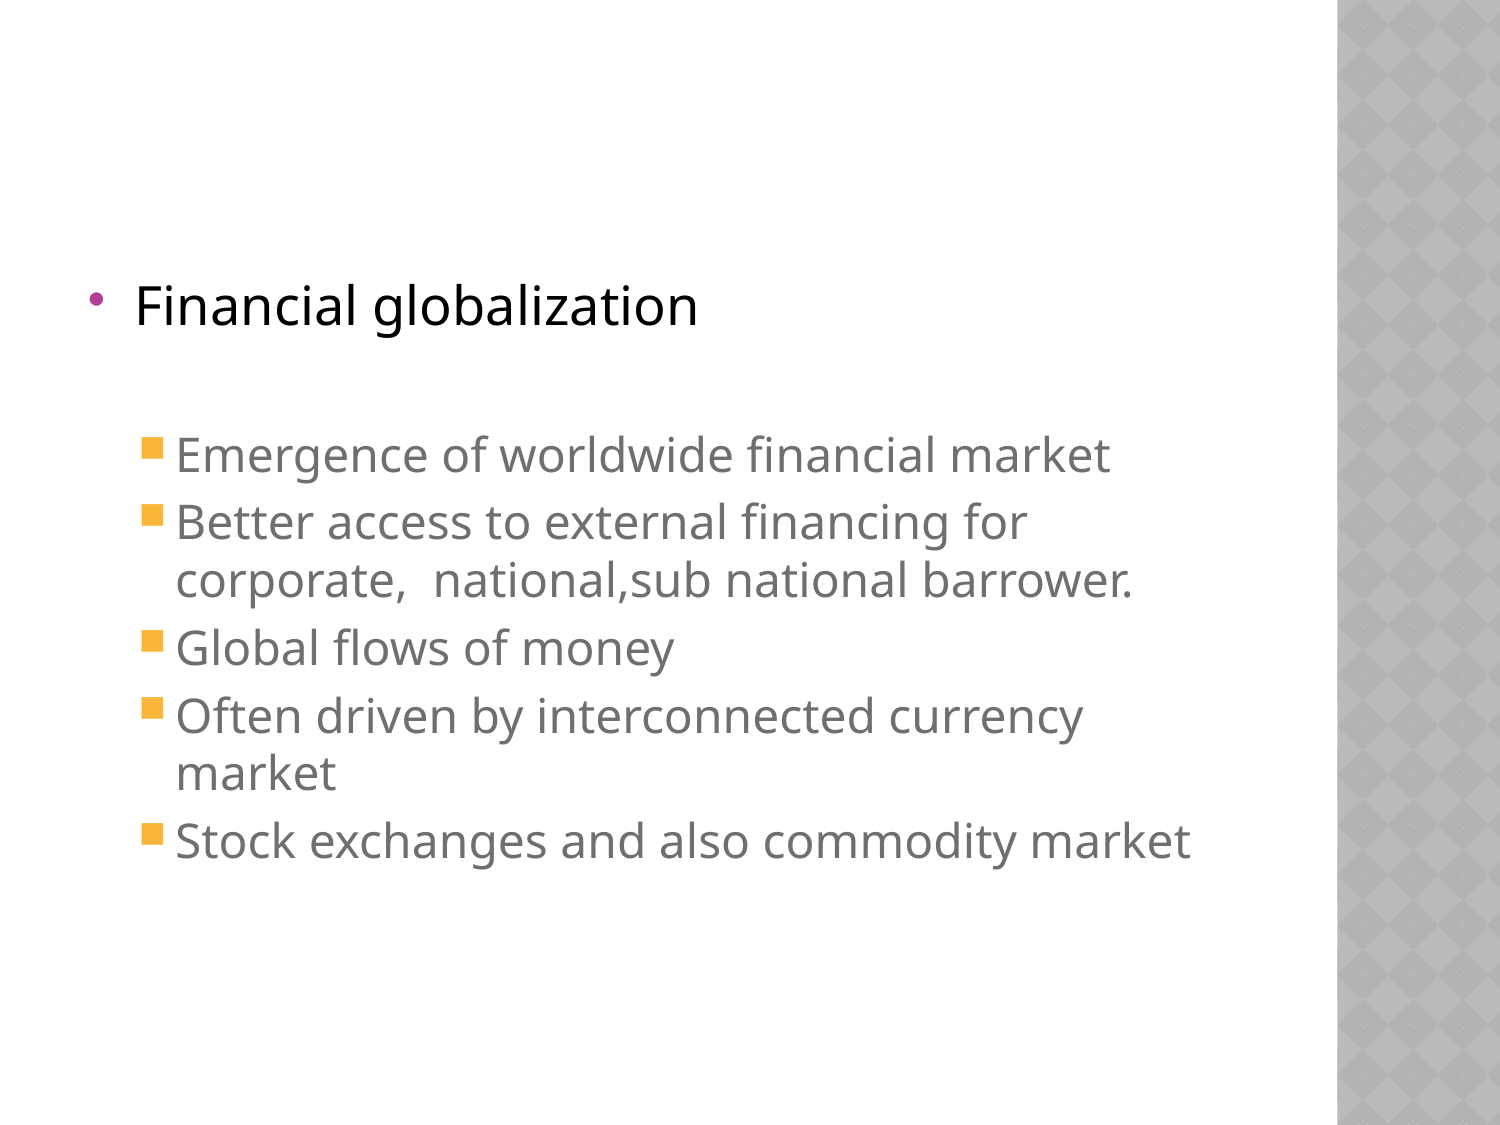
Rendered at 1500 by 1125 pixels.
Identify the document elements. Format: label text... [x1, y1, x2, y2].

list Financial globalization Emergence of worldwide financial market Better access to external financing for corporate, national,sub national barrower. Global flows of money Often driven by interconnected currency market Stock exchanges and also commodity market [75, 264, 1263, 1059]
